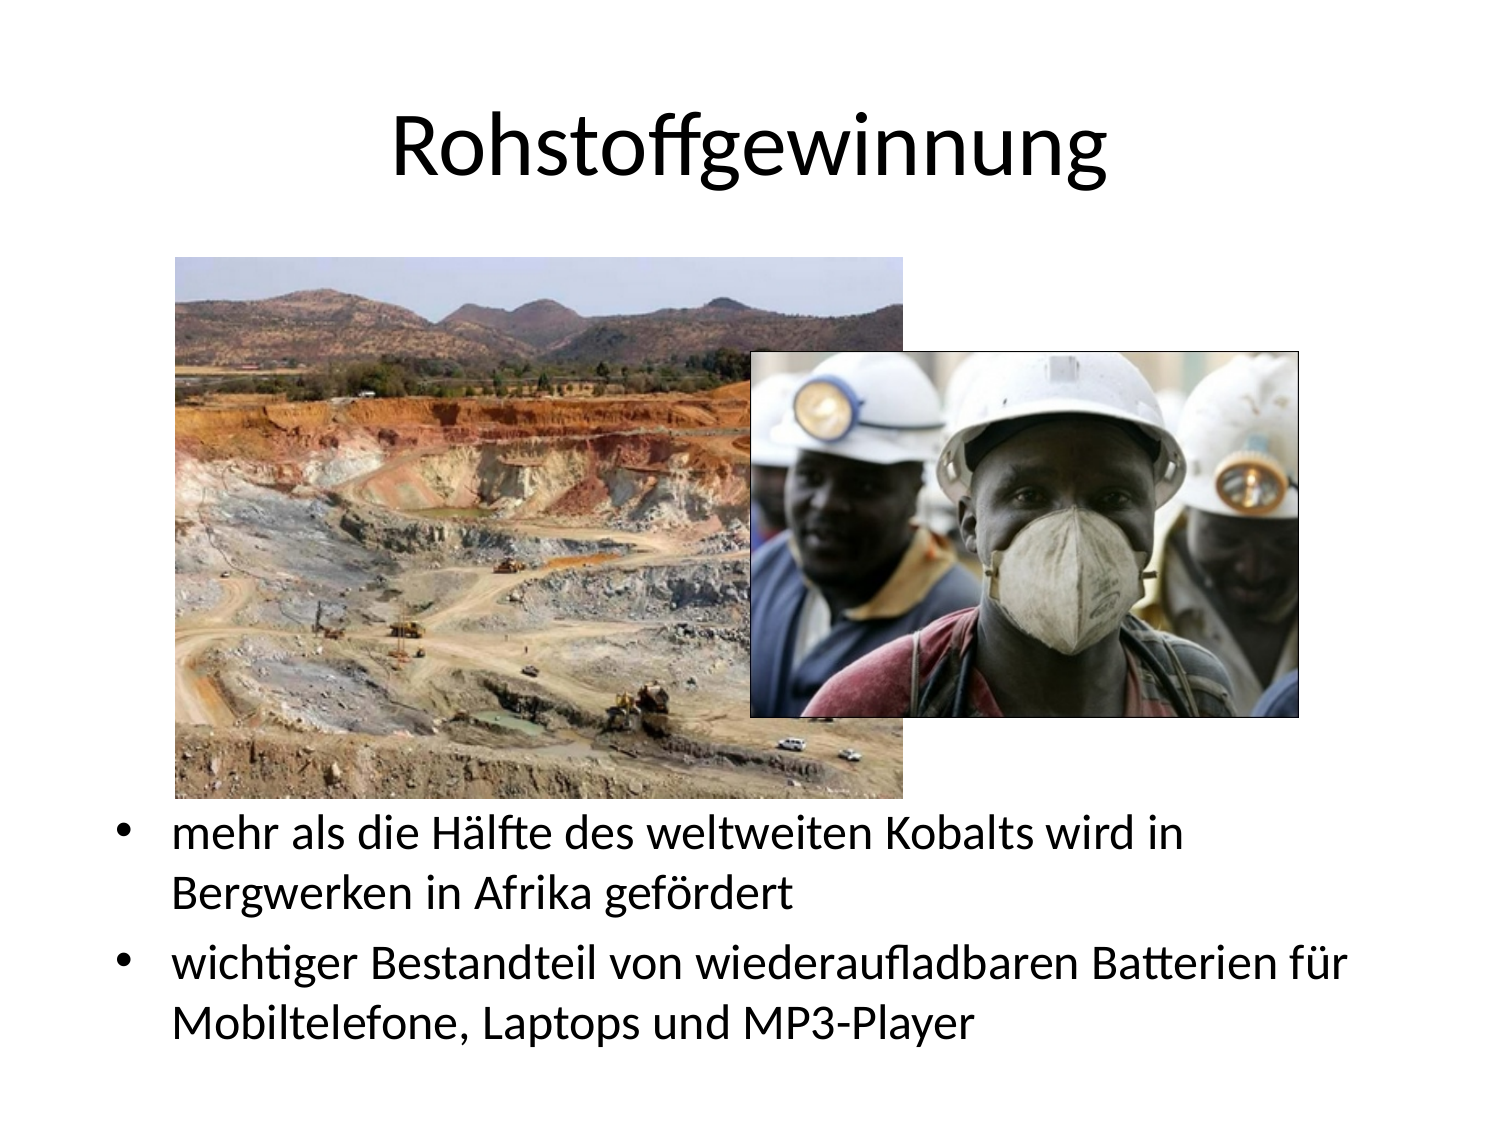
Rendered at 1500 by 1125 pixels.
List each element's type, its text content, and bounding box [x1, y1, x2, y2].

list mehr als die Hälfte des weltweiten Kobalts wird in Bergwerken in Afrika gefördert wichtiger Bestandteil von wiederaufladbaren Batterien für Mobiltelefone, Laptops und MP3-Player [100, 234, 1400, 1067]
picture [175, 257, 1299, 799]
title Rohstoffgewinnung [75, 45, 1425, 233]
